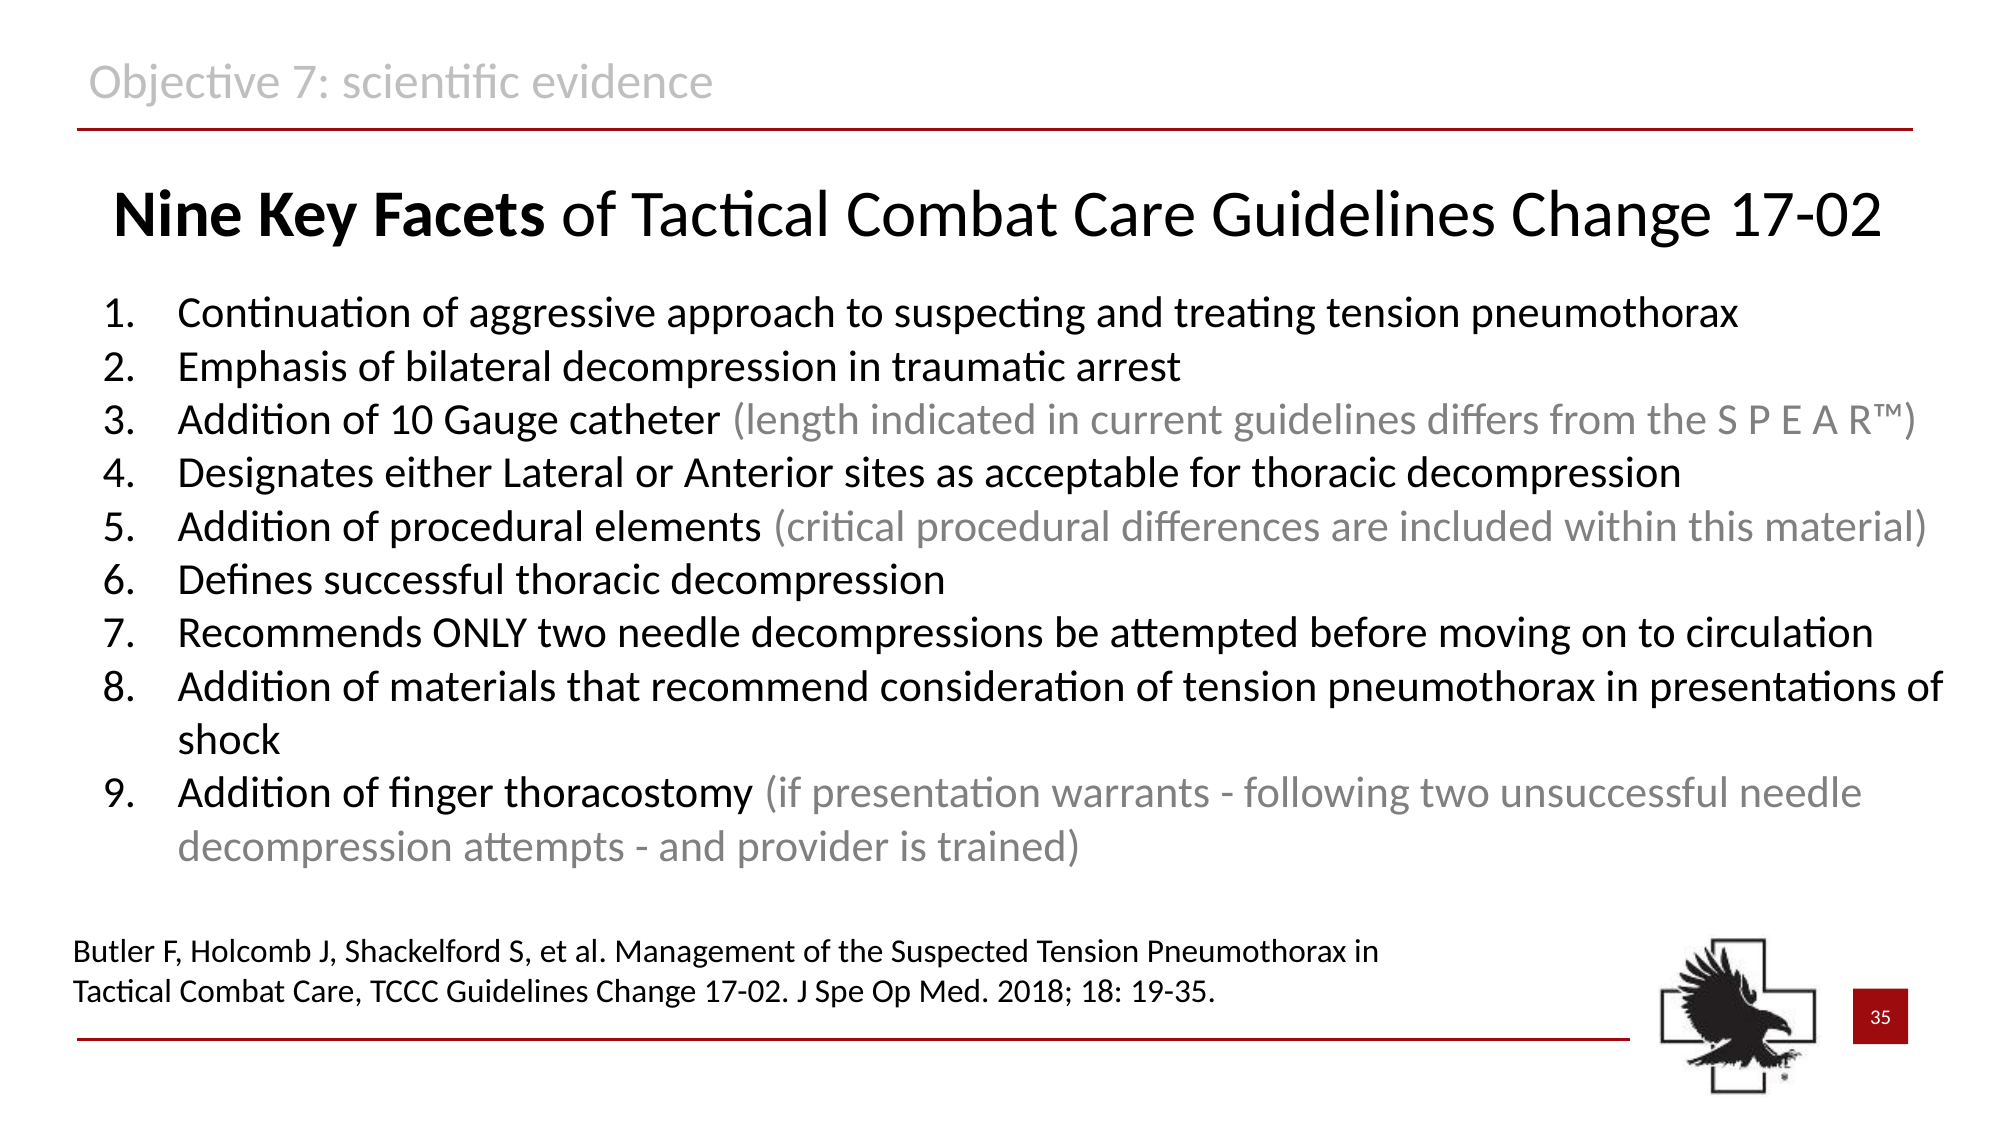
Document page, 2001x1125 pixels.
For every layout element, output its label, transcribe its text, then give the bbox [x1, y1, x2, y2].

text_box Objective 7: scientific evidence [73, 40, 774, 116]
text_box Nine Key Facets of Tactical Combat Care Guidelines Change 17-02 Continuation of aggressive approach to suspecting and treating tension pneumothorax Emphasis of bilateral decompression in traumatic arrest Addition of 10 Gauge catheter (length indicated in current guidelines differs from the S P E A R™) Designates either Lateral or Anterior sites as acceptable for thoracic decompression Addition of procedural elements (critical procedural differences are included within this material) Defines successful thoracic decompression Recommends ONLY two needle decompressions be attempted before moving on to circulation Addition of materials that recommend consideration of tension pneumothorax in presentations of shock Addition of finger thoracostomy (if presentation warrants - following two unsuccessful needle decompression attempts - and provider is trained) [87, 162, 1971, 878]
picture [1658, 934, 1821, 1098]
slide_number 35 [1853, 988, 1909, 1045]
text_box Butler F, Holcomb J, Shackelford S, et al. Management of the Suspected Tension Pneumothorax in Tactical Combat Care, TCCC Guidelines Change 17-02. J Spe Op Med. 2018; 18: 19-35. [58, 922, 1403, 1017]
